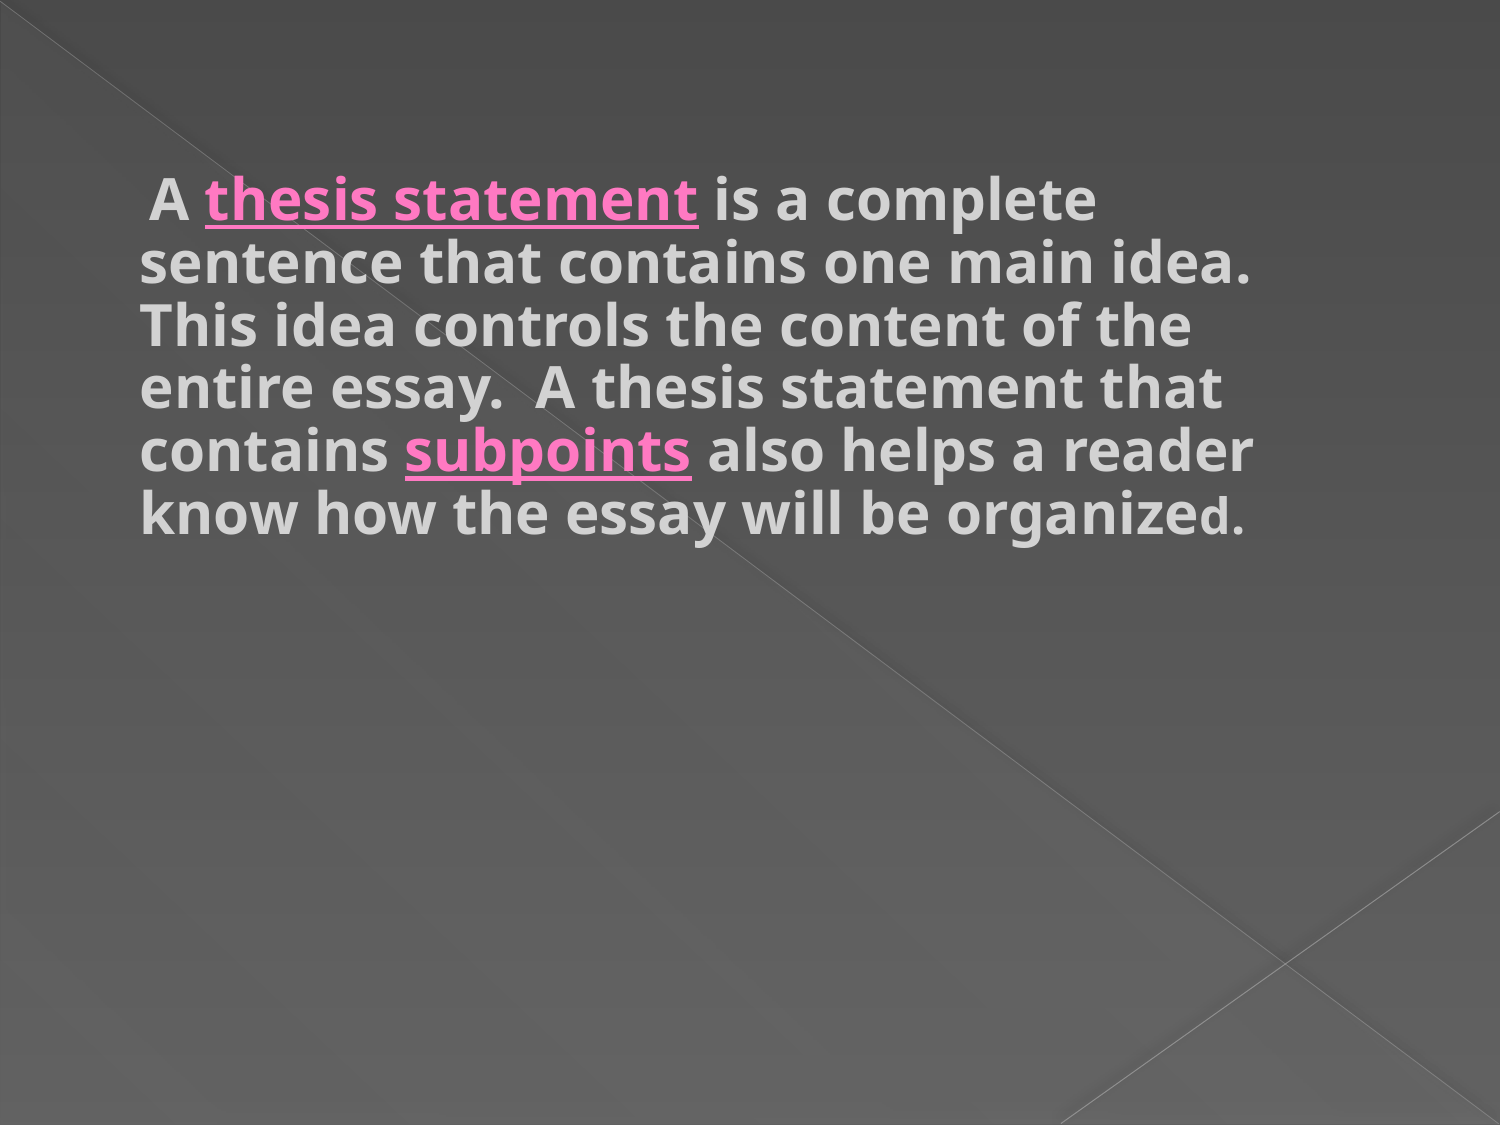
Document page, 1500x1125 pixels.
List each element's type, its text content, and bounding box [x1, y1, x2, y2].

text_box A thesis statement is a complete sentence that contains one main idea. This idea controls the content of the entire essay. A thesis statement that contains subpoints also helps a reader know how the essay will be organized. [125, 162, 1350, 555]
